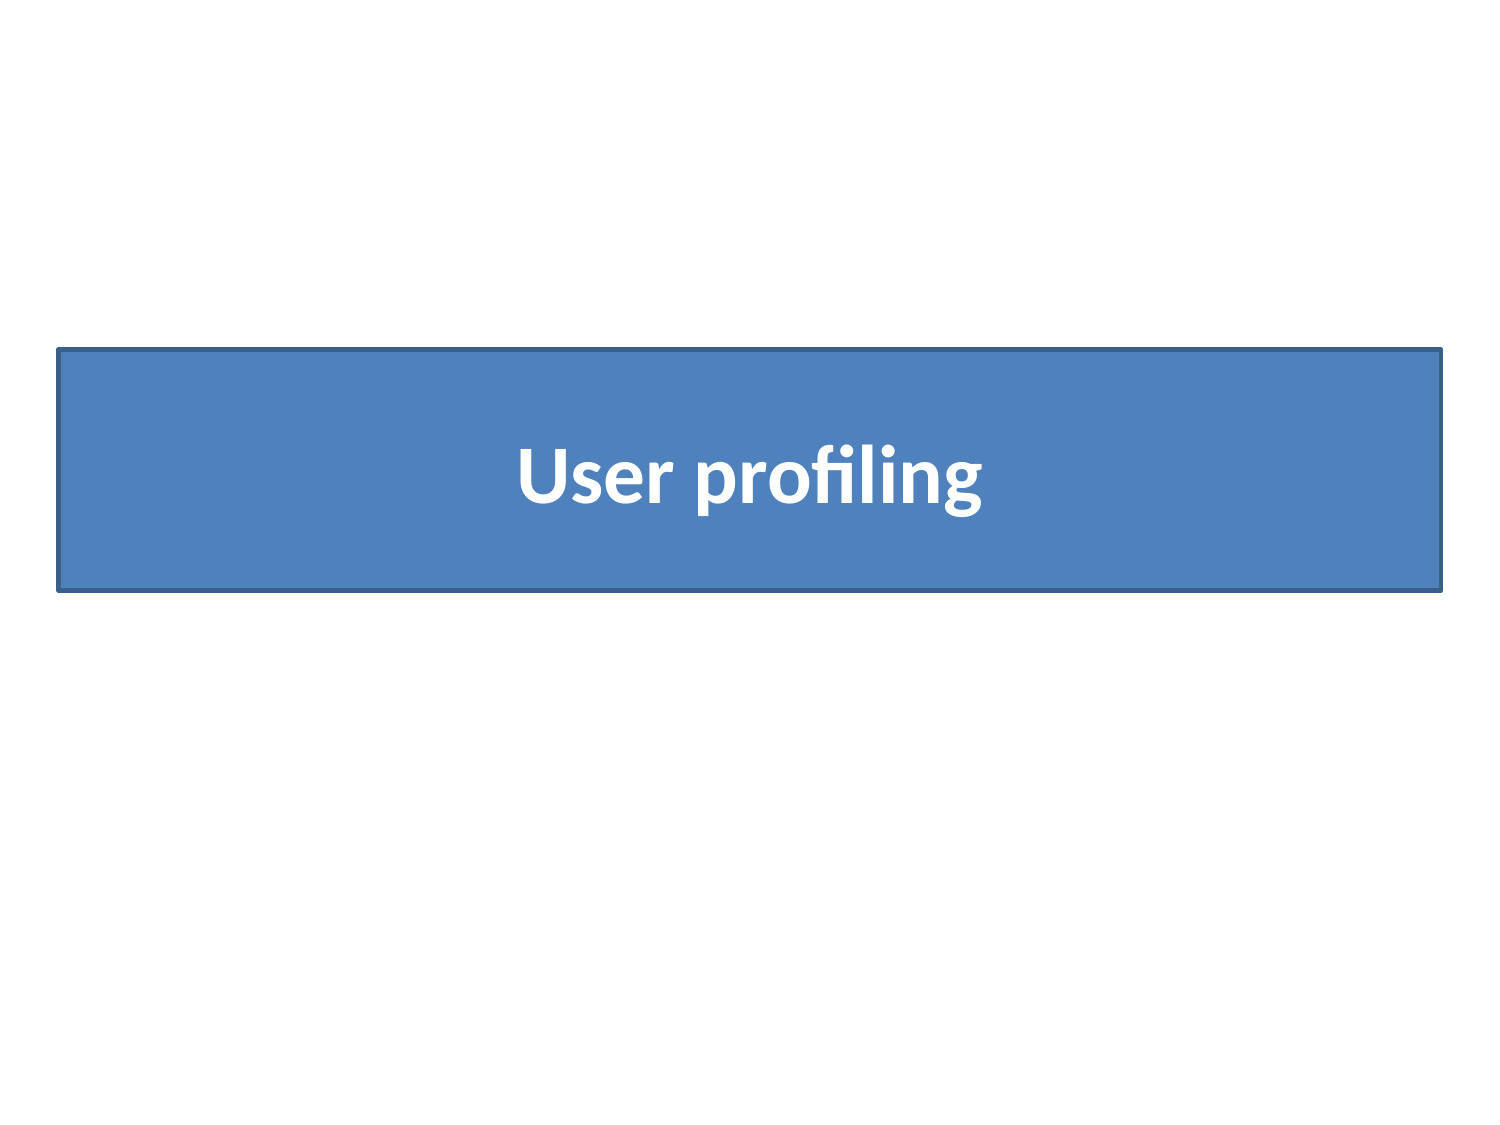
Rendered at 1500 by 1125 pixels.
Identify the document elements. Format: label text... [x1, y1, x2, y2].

title User profiling [56, 347, 1443, 593]
